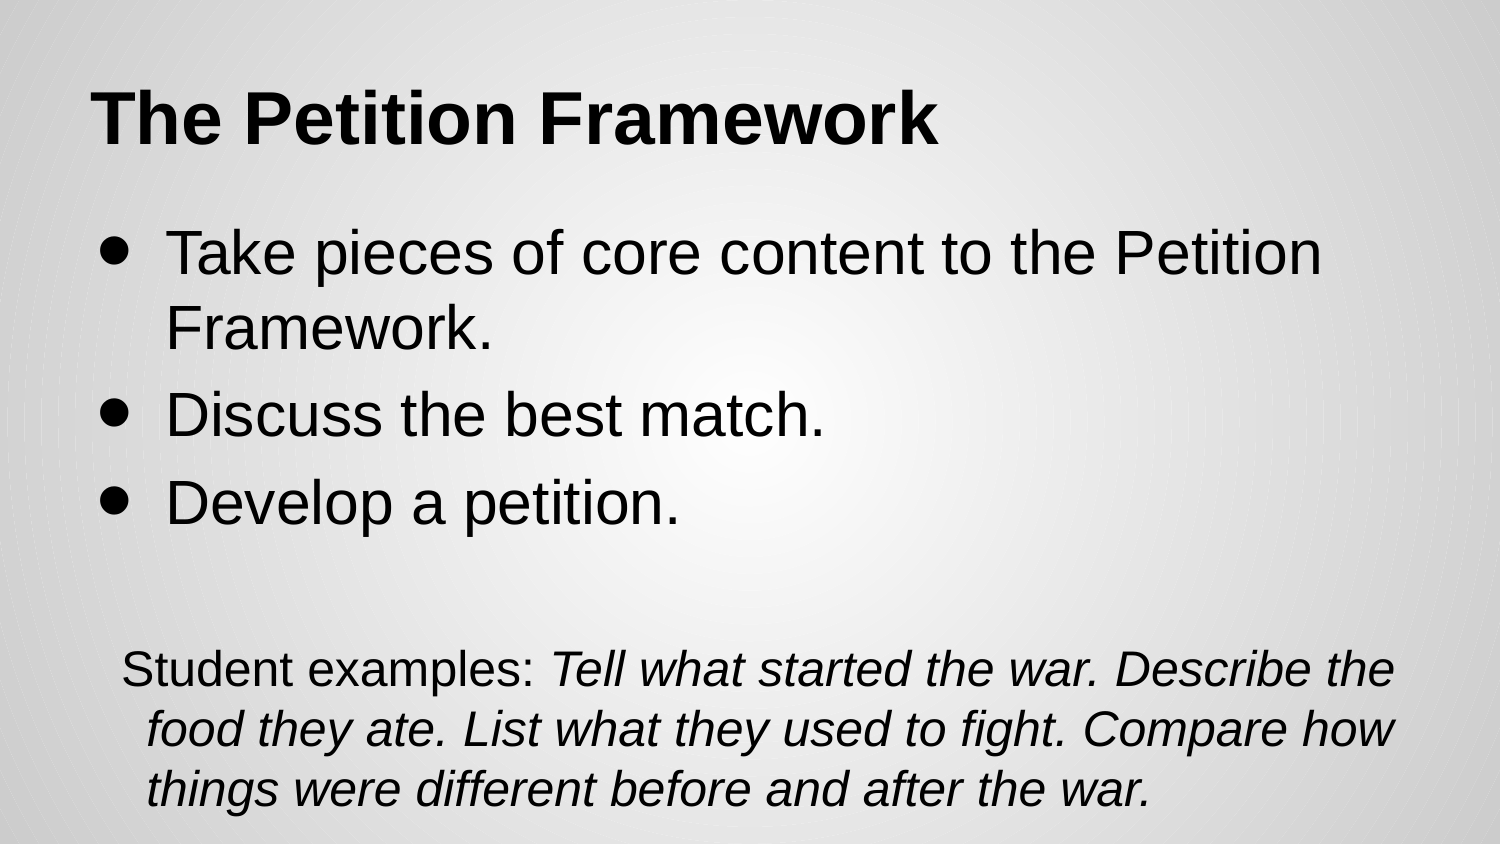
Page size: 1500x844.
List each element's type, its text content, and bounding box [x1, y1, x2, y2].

title The Petition Framework [74, 33, 1426, 175]
list Take pieces of core content to the Petition Framework. Discuss the best match. Develop a petition. Student examples: Tell what started the war. Describe the food they ate. List what they used to fight. Compare how things were different before and after the war. [74, 196, 1426, 809]
